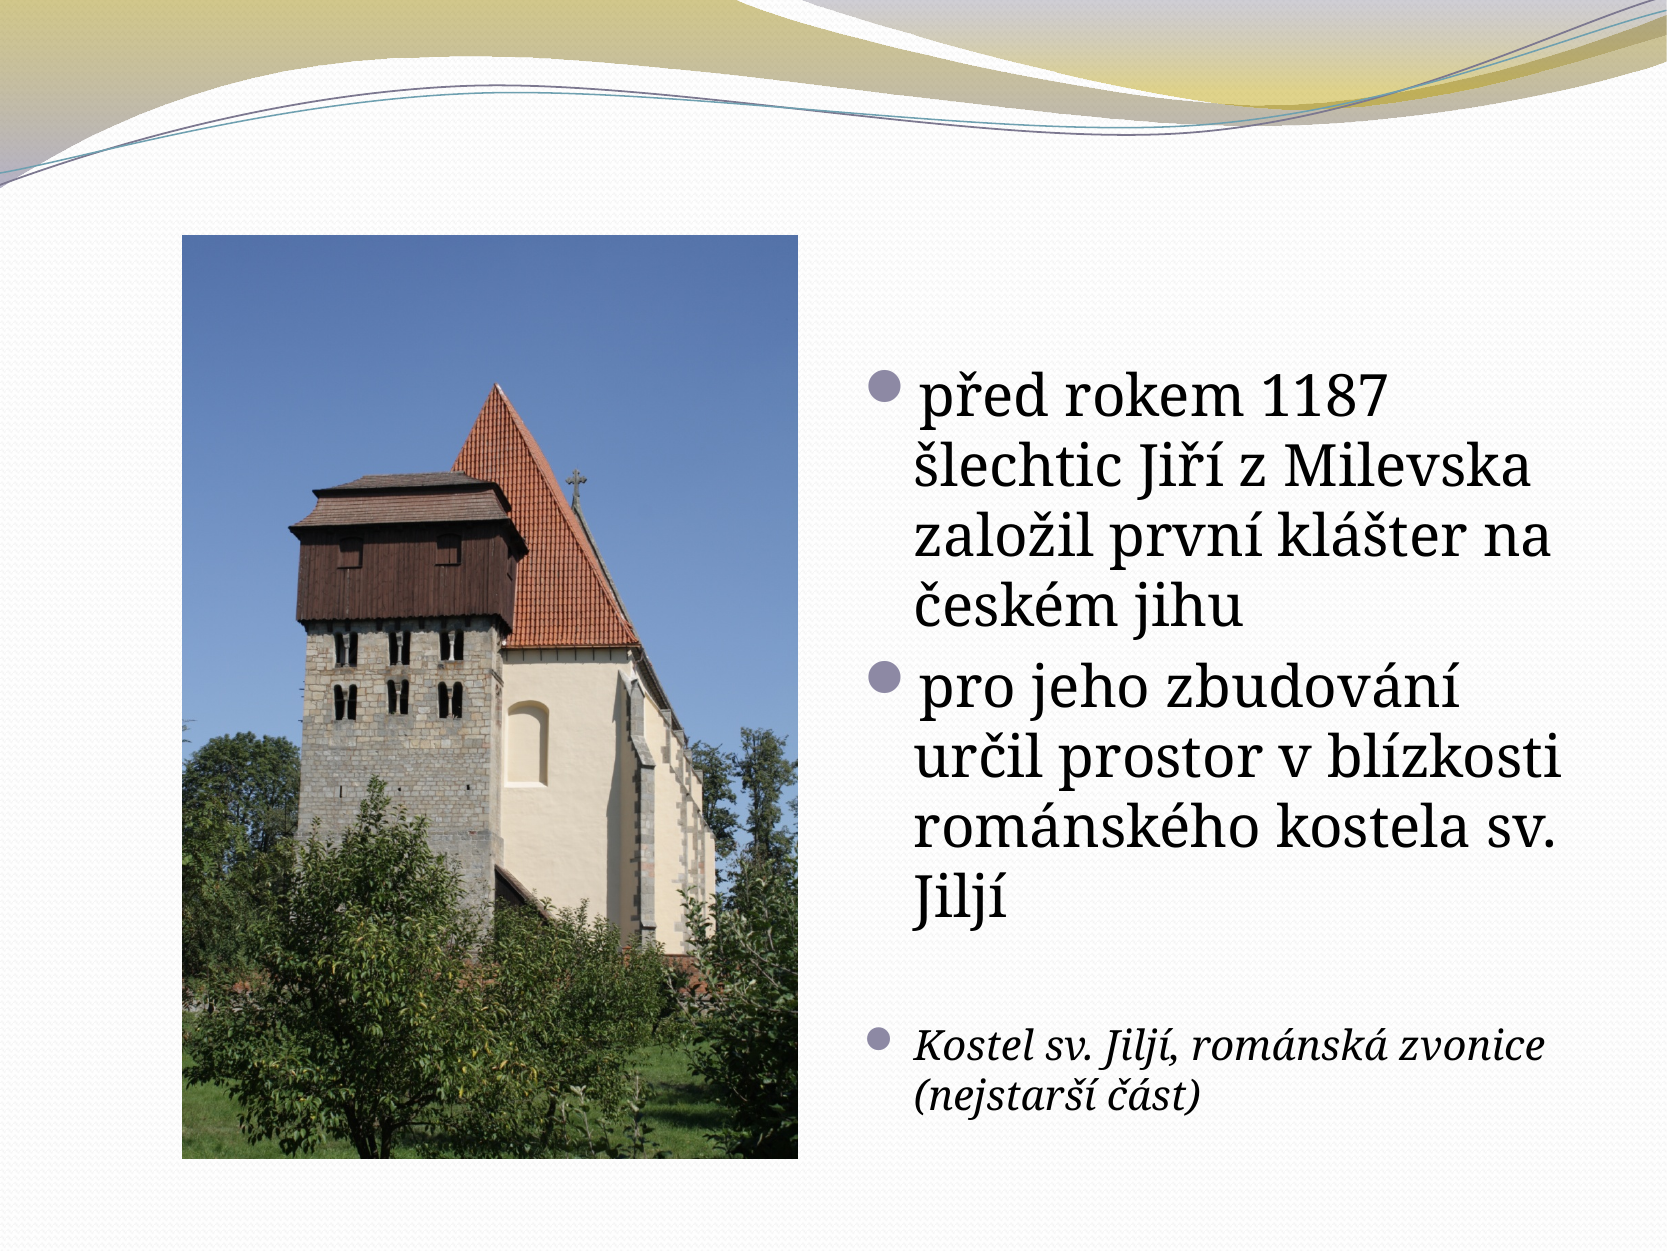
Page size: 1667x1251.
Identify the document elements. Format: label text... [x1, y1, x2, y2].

title [83, 128, 1584, 337]
list před rokem 1187 šlechtic Jiří z Milevska založil první klášter na českém jihu pro jeho zbudování určil prostor v blízkosti románského kostela sv. Jiljí Kostel sv. Jiljí, románská zvonice (nejstarší část) [847, 349, 1584, 1159]
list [181, 234, 798, 1159]
